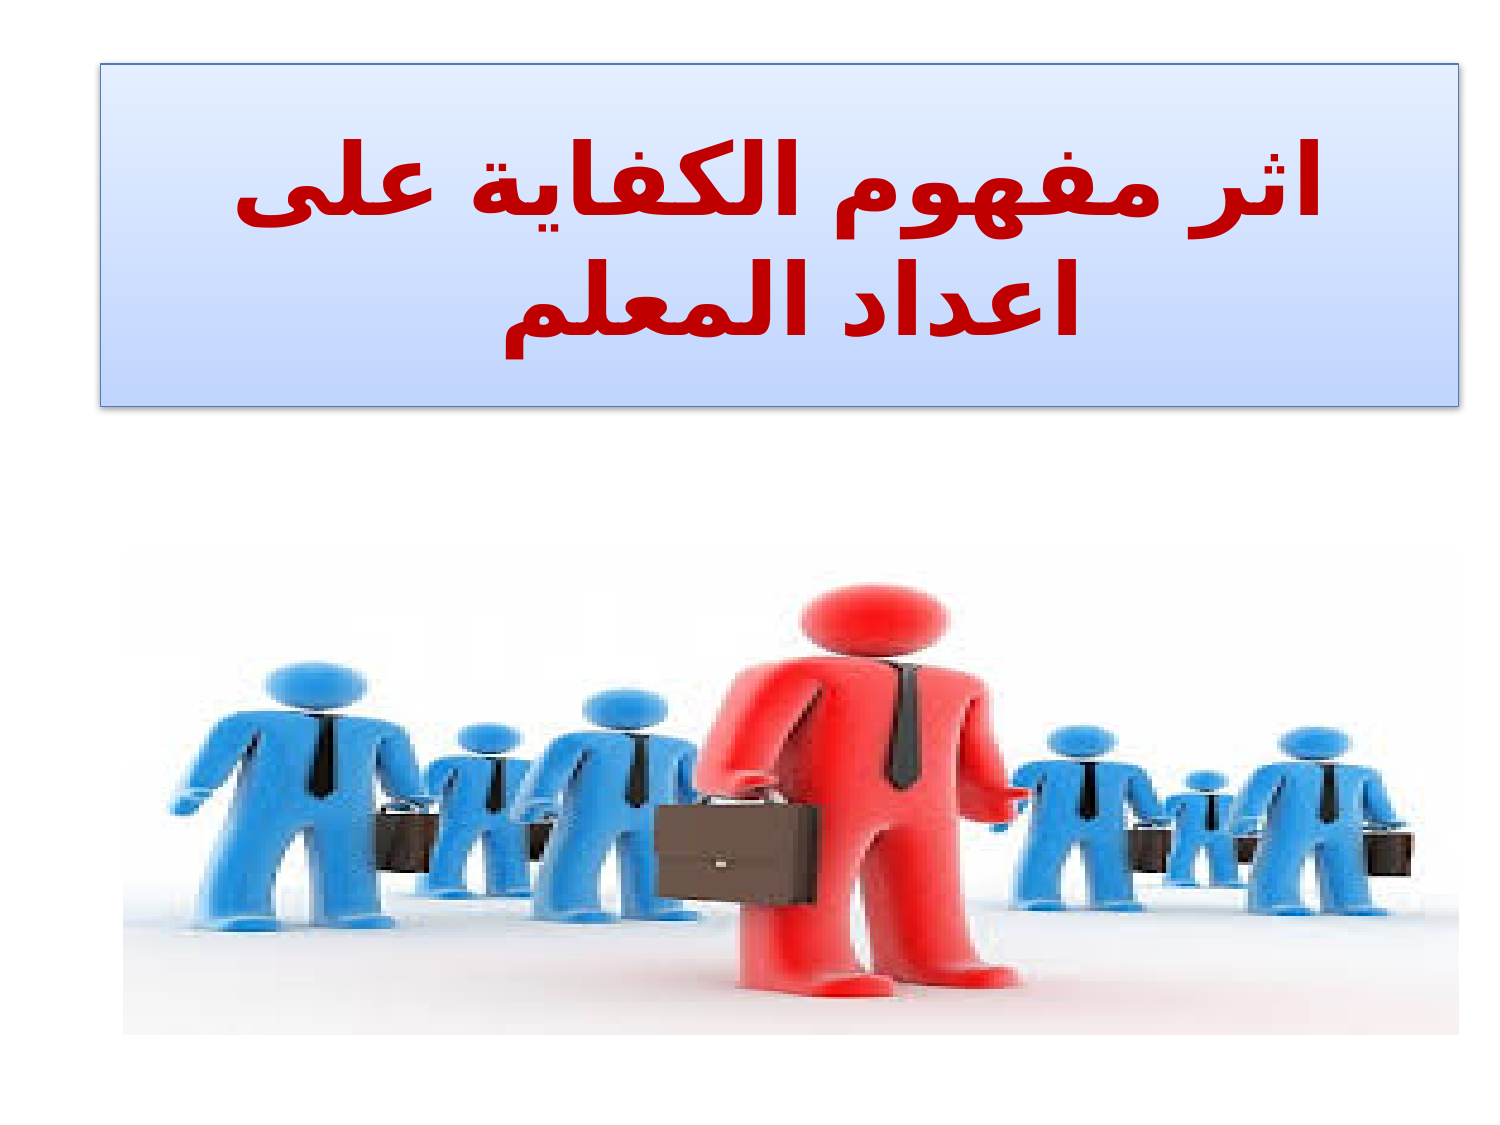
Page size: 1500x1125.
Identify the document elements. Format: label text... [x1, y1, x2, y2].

title اثر مفهوم الكفاية على اعداد المعلم [100, 63, 1459, 407]
picture [123, 550, 1459, 1036]
